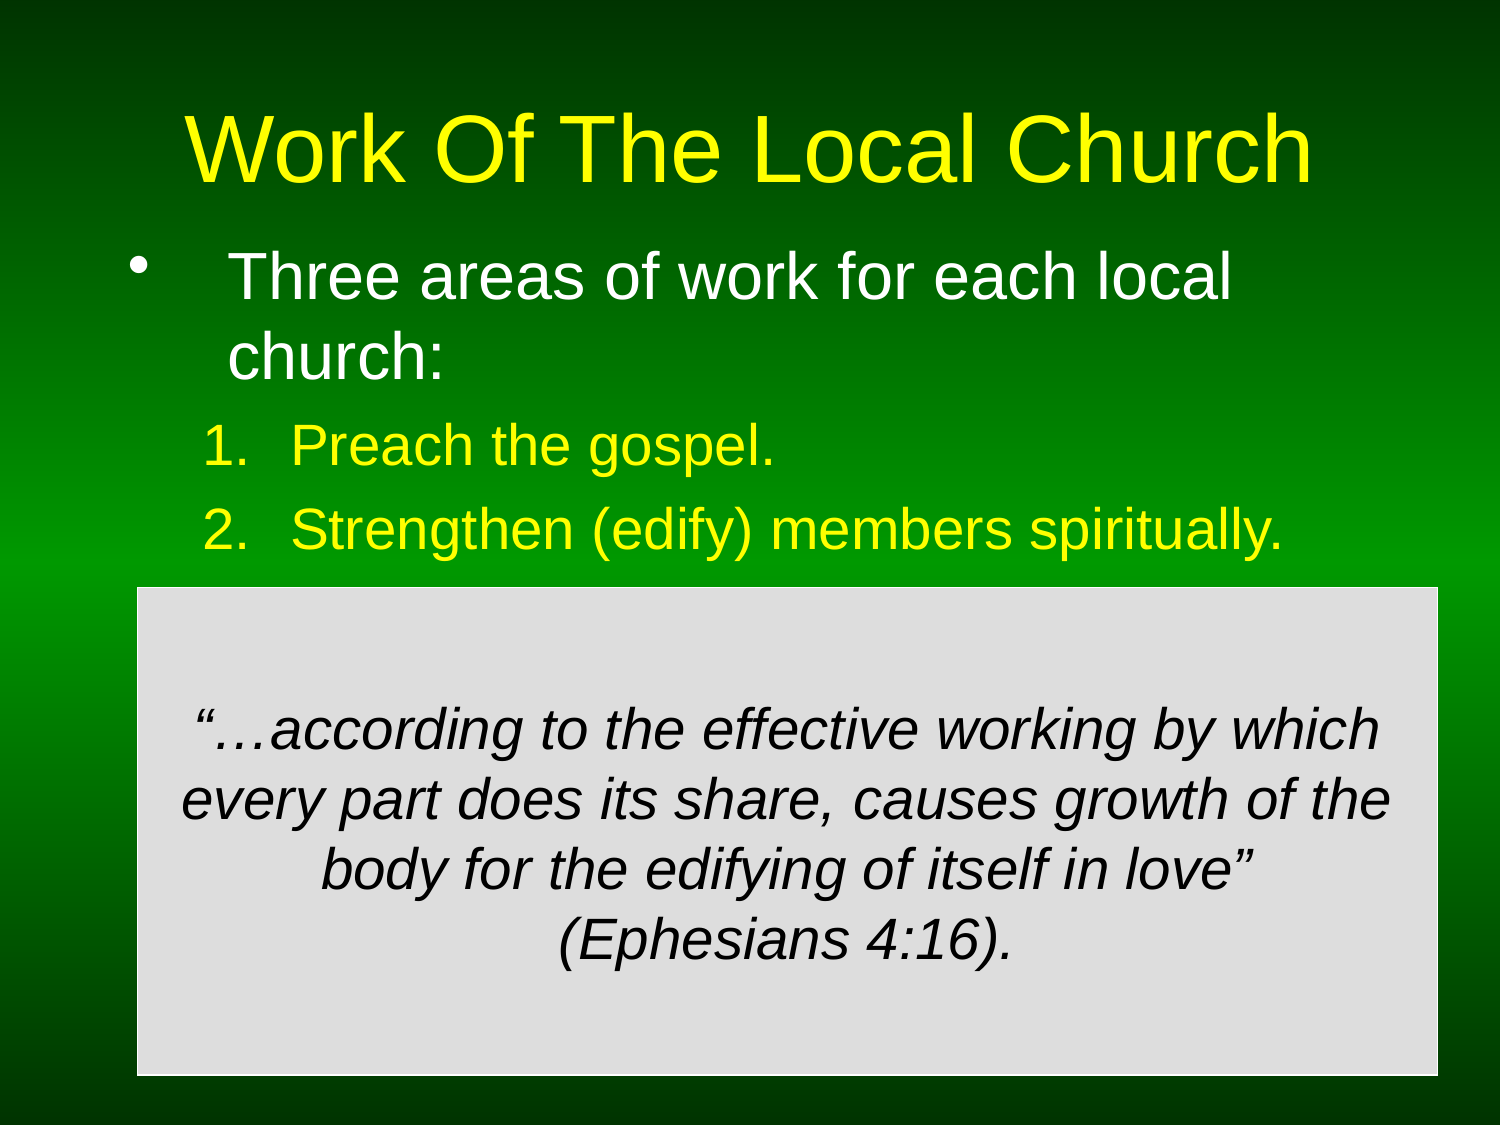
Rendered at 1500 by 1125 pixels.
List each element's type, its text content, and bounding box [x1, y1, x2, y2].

list Three areas of work for each local church: Preach the gospel. Strengthen (edify) members spiritually. [112, 224, 1463, 1125]
text_box “…according to the effective working by which every part does its share, causes growth of the body for the edifying of itself in love” (Ephesians 4:16). [137, 587, 1438, 1075]
title Work Of The Local Church [37, 50, 1463, 238]
